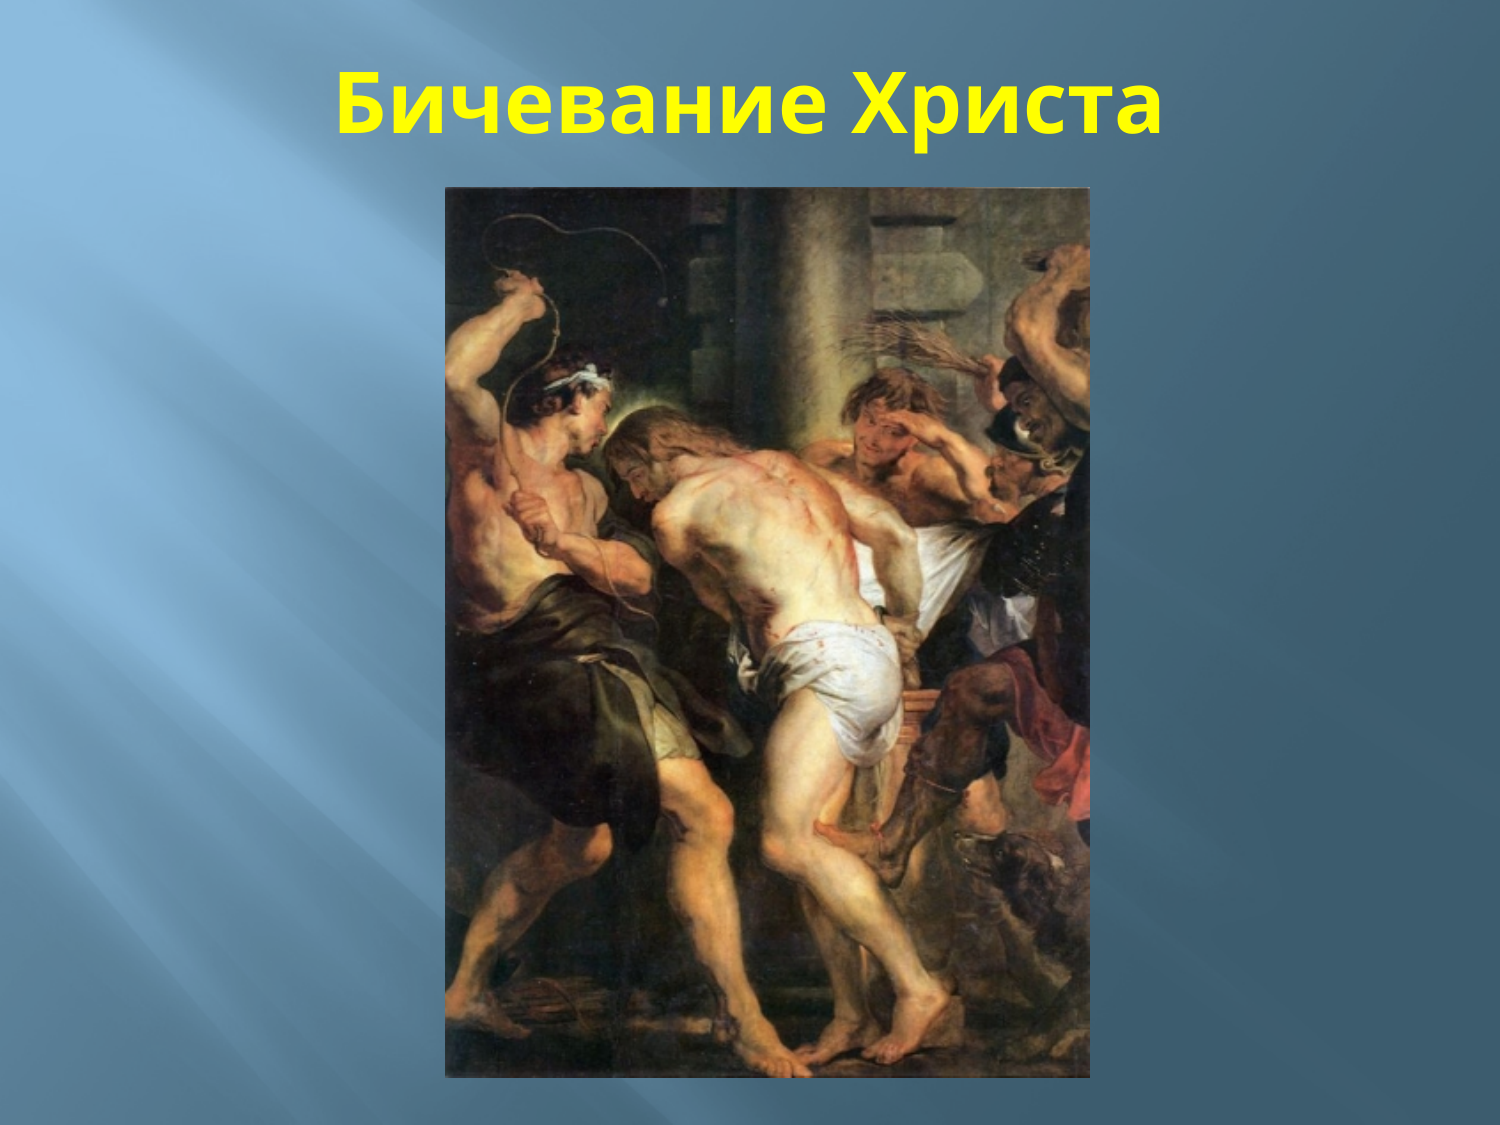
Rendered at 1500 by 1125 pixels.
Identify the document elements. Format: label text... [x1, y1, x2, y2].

title Бичевание Христа [75, 0, 1425, 200]
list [445, 187, 1091, 1079]
